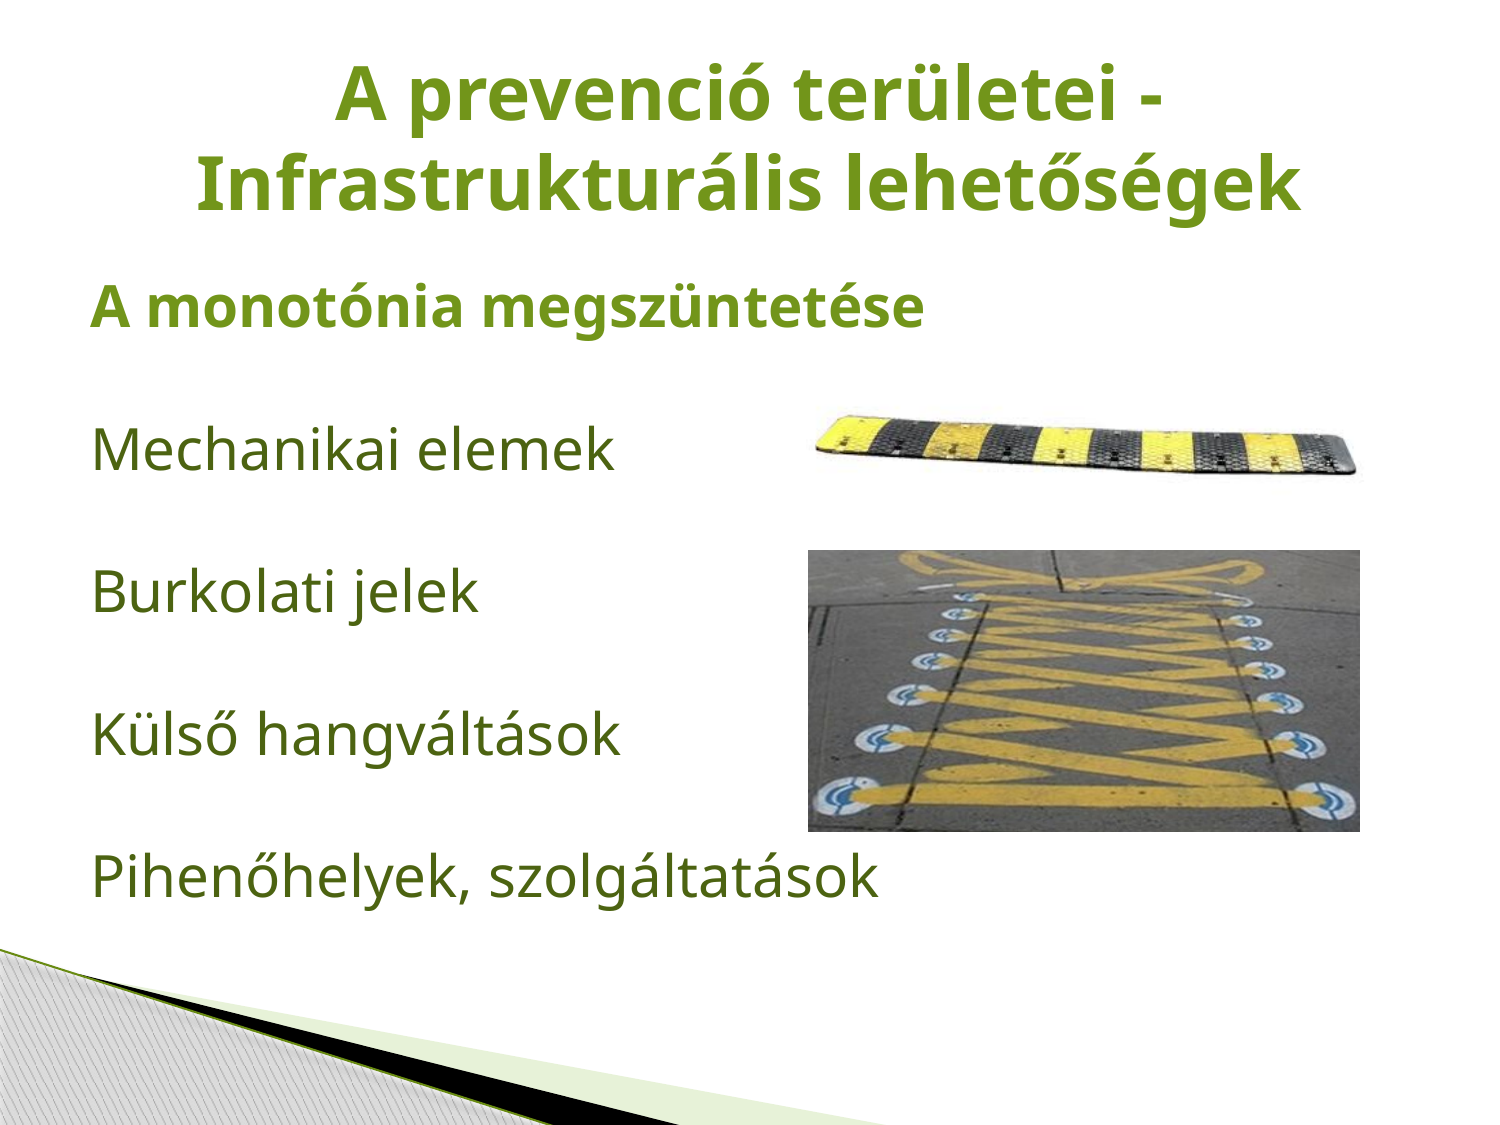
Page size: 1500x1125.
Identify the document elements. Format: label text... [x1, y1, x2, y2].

title A prevenció területei - Infrastrukturális lehetőségek [75, 45, 1425, 233]
picture [796, 362, 1377, 516]
list A monotónia megszüntetése Mechanikai elemek Burkolati jelek Külső hangváltások Pihenőhelyek, szolgáltatások [74, 269, 1426, 927]
picture [808, 550, 1360, 833]
